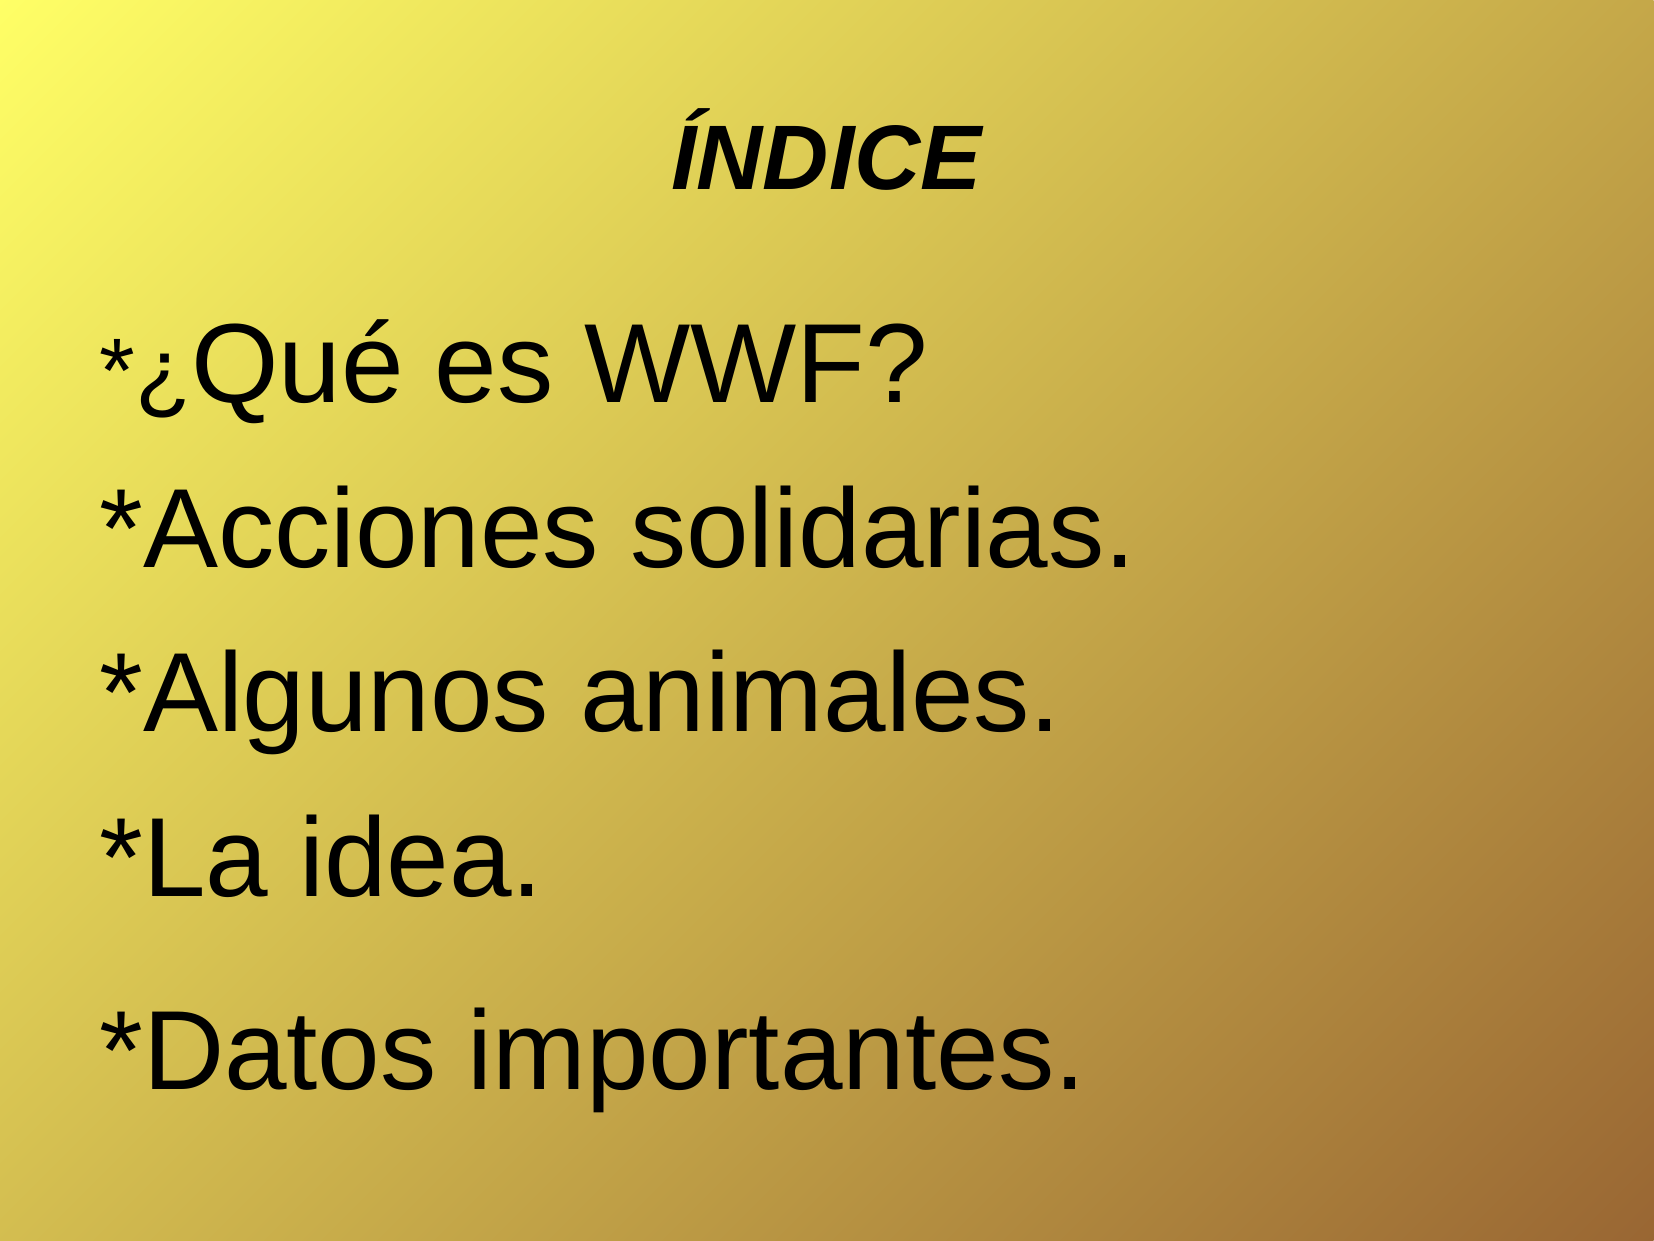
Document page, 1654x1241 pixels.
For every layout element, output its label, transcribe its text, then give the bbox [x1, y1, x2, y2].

title ÍNDICE [82, 49, 1571, 257]
list *¿Qué es WWF? *Acciones solidarias. *Algunos animales. *La idea. *Datos importantes. [82, 290, 1571, 1109]
